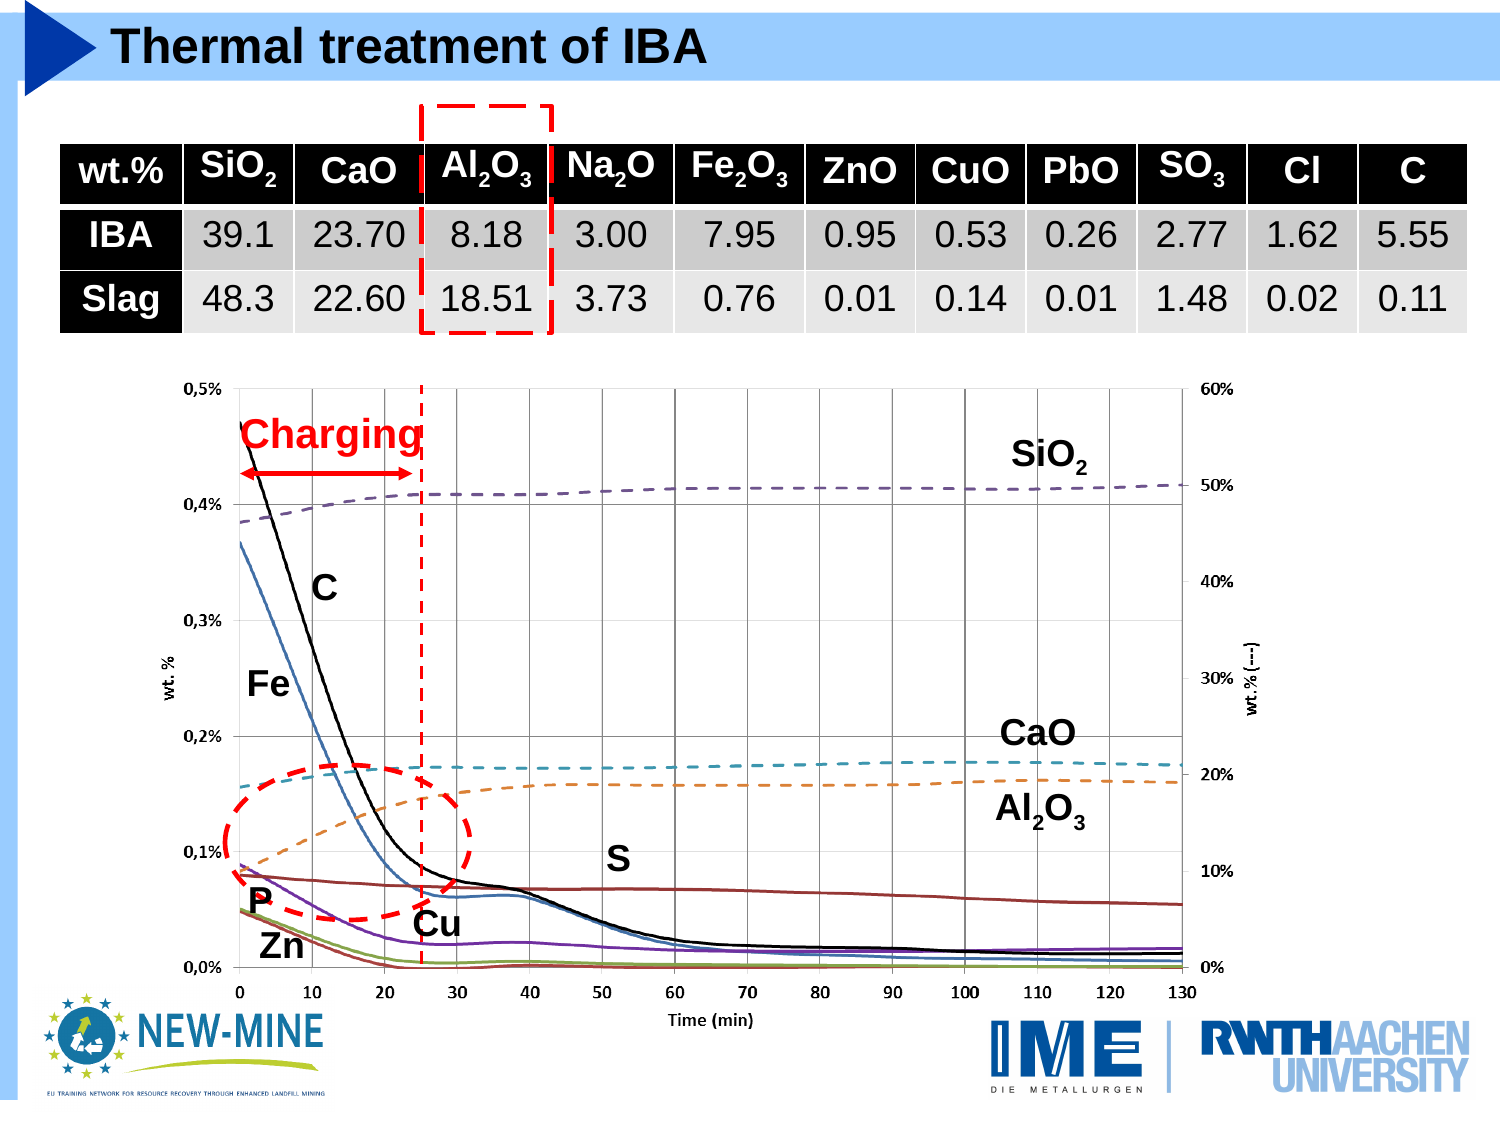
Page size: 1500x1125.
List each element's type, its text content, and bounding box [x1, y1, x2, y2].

table_cell 0.01 [806, 271, 915, 333]
table_cell 0.01 [1027, 271, 1136, 333]
table_cell 0.11 [1359, 271, 1467, 333]
table_header wt.% [60, 144, 182, 204]
table_cell 0.95 [806, 210, 915, 270]
table_header Fe2O3 [675, 144, 804, 204]
table_cell 39.1 [184, 210, 293, 270]
table_cell 3.73 [552, 271, 673, 333]
table_header PbO [1027, 144, 1136, 204]
table_header CaO [295, 144, 421, 204]
table_cell 3.00 [552, 210, 673, 270]
table_header C [1359, 144, 1467, 204]
title Thermal treatment of IBA [95, 18, 1496, 82]
table_cell 0.53 [916, 210, 1025, 270]
table_cell 23.70 [295, 210, 421, 270]
table_header CuO [916, 144, 1025, 204]
table_cell IBA [60, 210, 182, 270]
text_box [421, 105, 552, 333]
table_cell Slag [60, 271, 182, 333]
table_header SiO2 [184, 144, 293, 204]
table_cell 1.48 [1138, 271, 1246, 333]
table_cell 0.02 [1248, 271, 1357, 333]
table_cell 0.76 [675, 271, 804, 333]
table_cell 0.26 [1027, 210, 1136, 270]
table_cell 7.95 [675, 210, 804, 270]
table_header SO3 [1138, 144, 1246, 204]
table_cell 5.55 [1359, 210, 1467, 270]
table_cell 22.60 [295, 271, 421, 333]
table_cell 48.3 [184, 271, 293, 333]
table_cell 0.14 [916, 271, 1025, 333]
table_header Cl [1248, 144, 1357, 204]
table_cell 1.62 [1248, 210, 1357, 270]
table_header Na2O [552, 144, 673, 204]
table_header ZnO [806, 144, 915, 204]
picture [32, 368, 1476, 1112]
table_cell 2.77 [1138, 210, 1246, 270]
